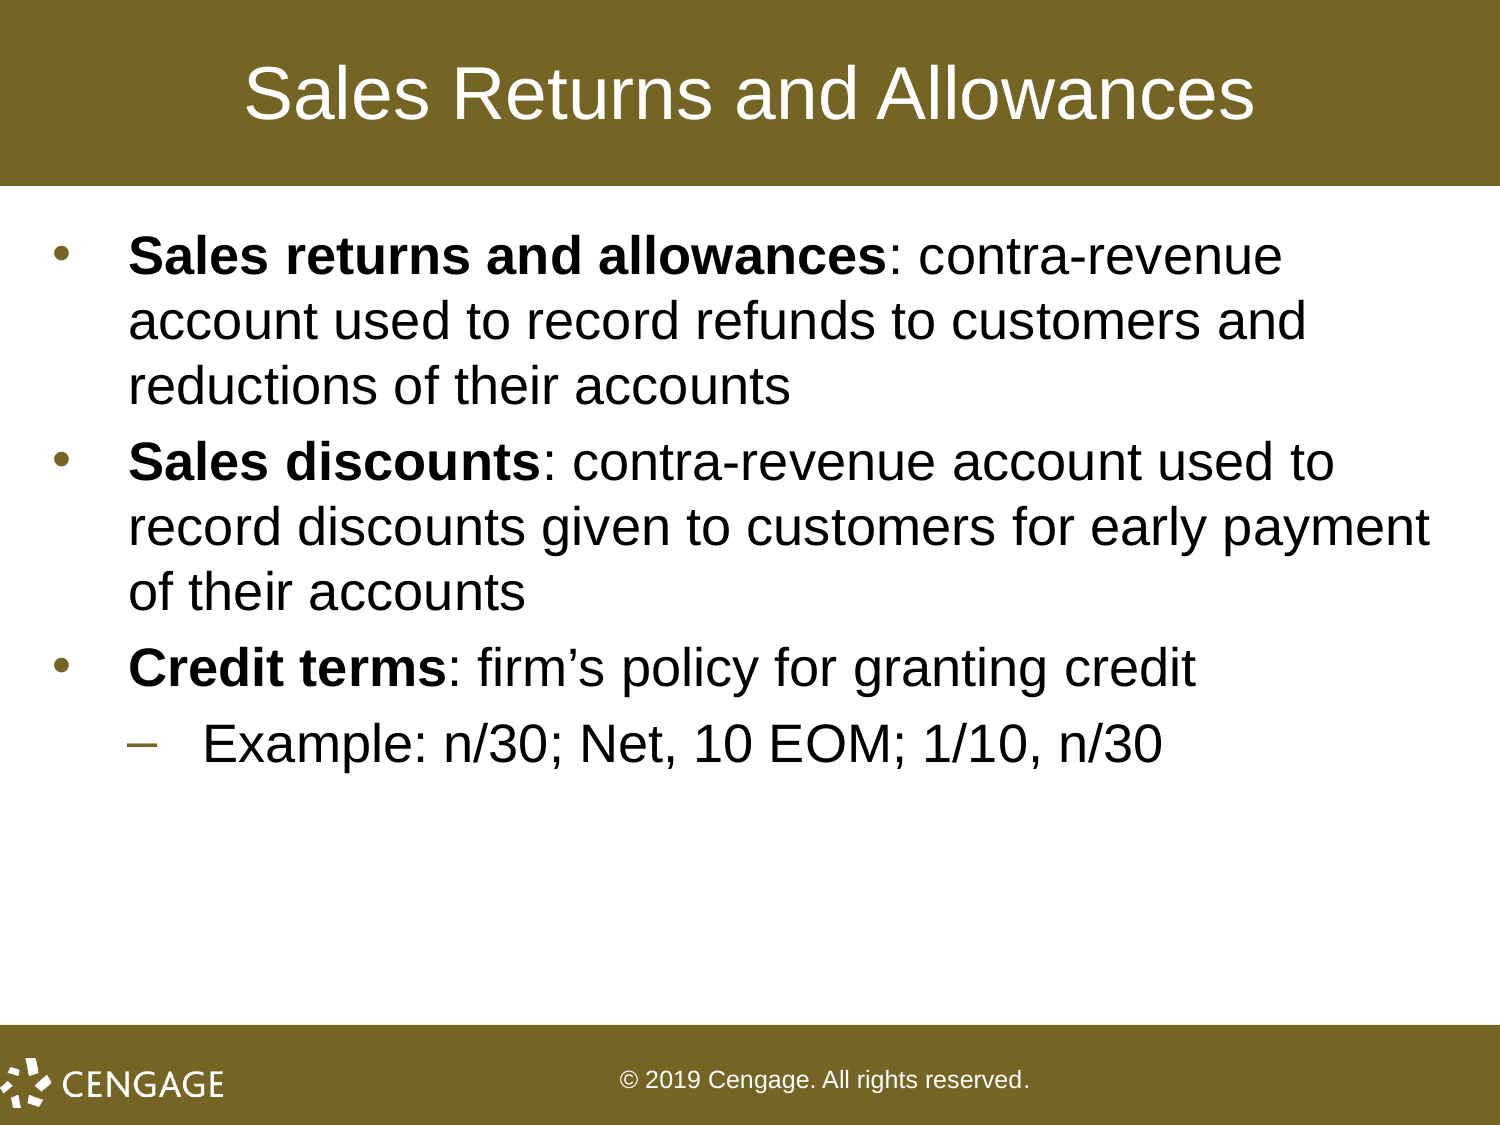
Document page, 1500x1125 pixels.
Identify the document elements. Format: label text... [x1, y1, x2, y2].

title Sales Returns and Allowances [7, 4, 1493, 175]
list Sales returns and allowances: contra-revenue account used to record refunds to customers and reductions of their accounts Sales discounts: contra-revenue account used to record discounts given to customers for early payment of their accounts Credit terms: firm’s policy for granting credit Example: n/30; Net, 10 EOM; 1/10, n/30 [37, 212, 1475, 1005]
picture [0, 1058, 223, 1108]
